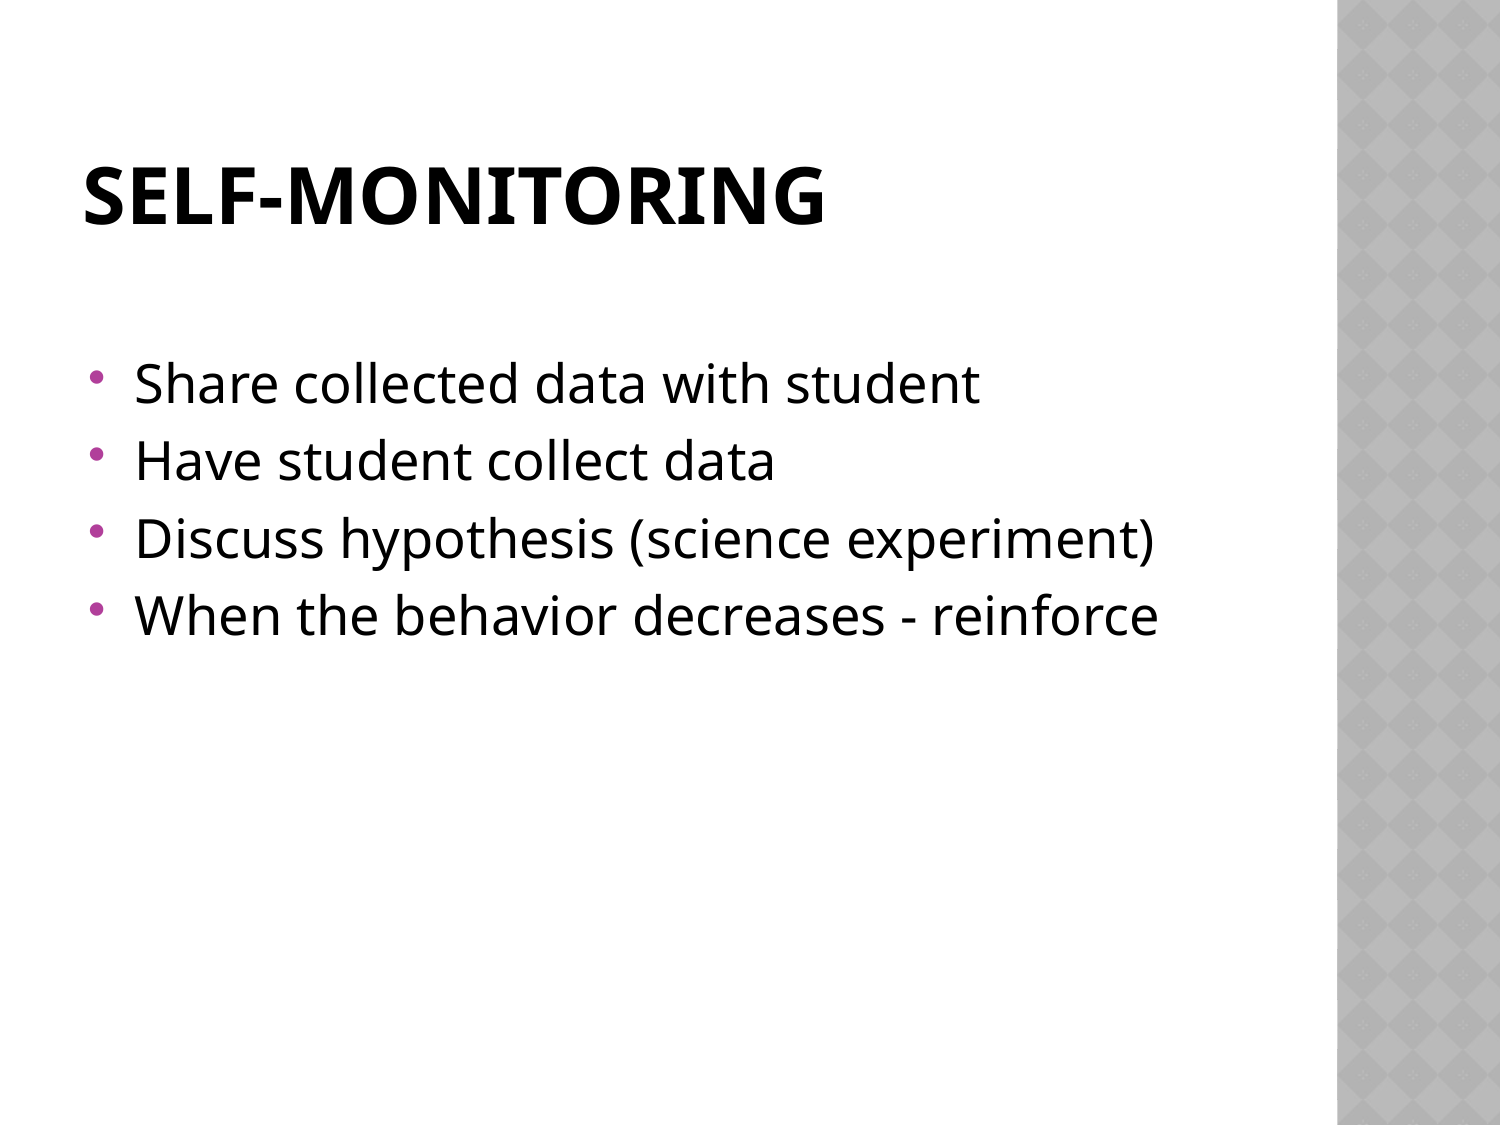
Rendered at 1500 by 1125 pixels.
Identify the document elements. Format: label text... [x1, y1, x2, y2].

title Self-Monitoring [75, 52, 1263, 240]
list Share collected data with student Have student collect data Discuss hypothesis (science experiment) When the behavior decreases - reinforce [74, 263, 1263, 1060]
